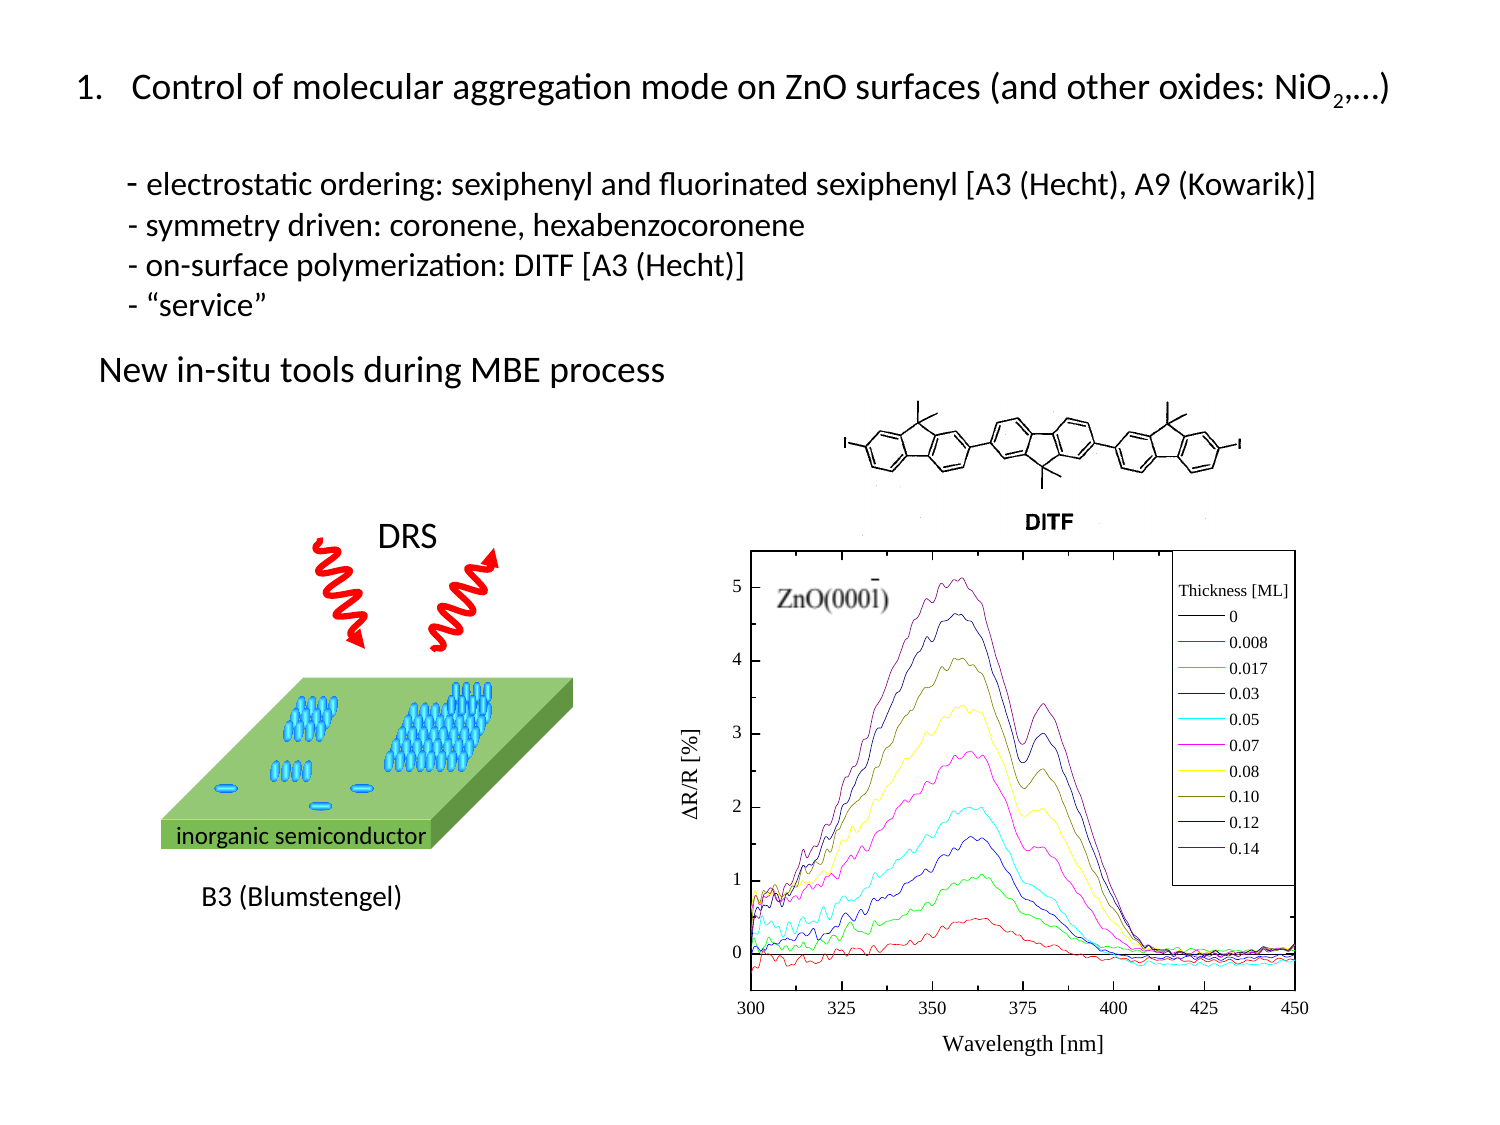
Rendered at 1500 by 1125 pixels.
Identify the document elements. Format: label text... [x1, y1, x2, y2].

text_box B3 (Blumstengel) [186, 869, 418, 920]
picture [814, 398, 1259, 479]
text_box New in-situ tools during MBE process [83, 338, 698, 398]
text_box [160, 503, 573, 850]
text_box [608, 479, 1408, 1093]
text_box Control of molecular aggregation mode on ZnO surfaces (and other oxides: NiO2,…) - electrostatic ordering: sexiphenyl and fluorinated sexiphenyl [A3 (Hecht), A9 (Kowarik)] - symmetry driven: coronene, hexabenzocoronene - on-surface polymerization: DITF [A3 (Hecht)] - “service” [60, 54, 1406, 331]
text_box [773, 573, 891, 617]
